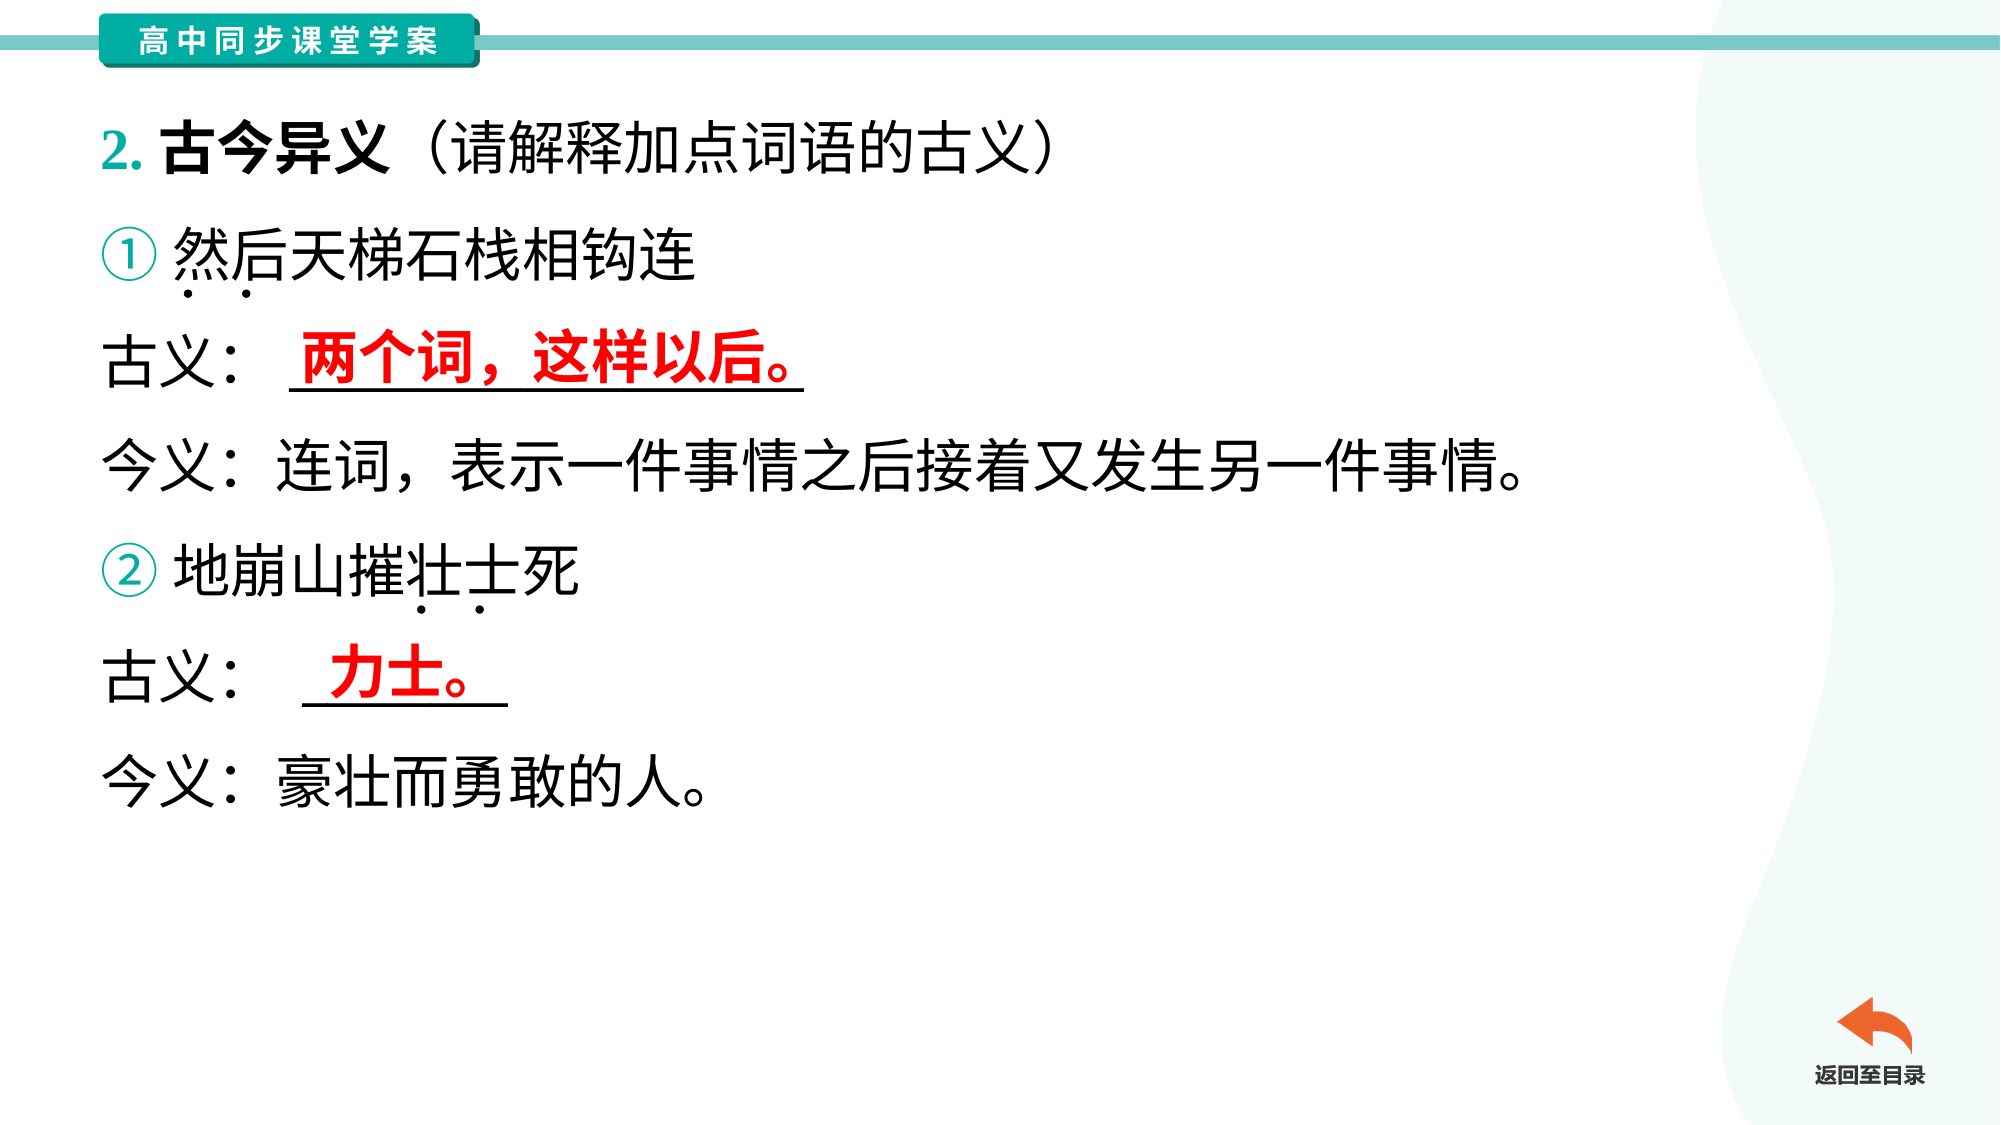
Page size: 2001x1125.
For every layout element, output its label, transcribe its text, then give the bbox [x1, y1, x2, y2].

text_box 力士。 [306, 599, 525, 694]
text_box 两个词，这样以后。 [277, 283, 847, 378]
text_box [417, 605, 426, 614]
text_box [475, 605, 484, 614]
text_box ①然后天梯石栈相钩连 古义：____________________ 今义：连词，表示一件事情之后接着又发生另一件事情。 [100, 182, 1899, 488]
text_box ②地崩山摧壮士死 古义： ________ 今义：豪壮而勇敢的人。 [100, 498, 1899, 804]
picture [0, 0, 2000, 1125]
text_box [242, 289, 251, 298]
text_box 2.古今异义（请解释加点词语的古义） [100, 76, 1899, 170]
text_box [183, 289, 193, 298]
